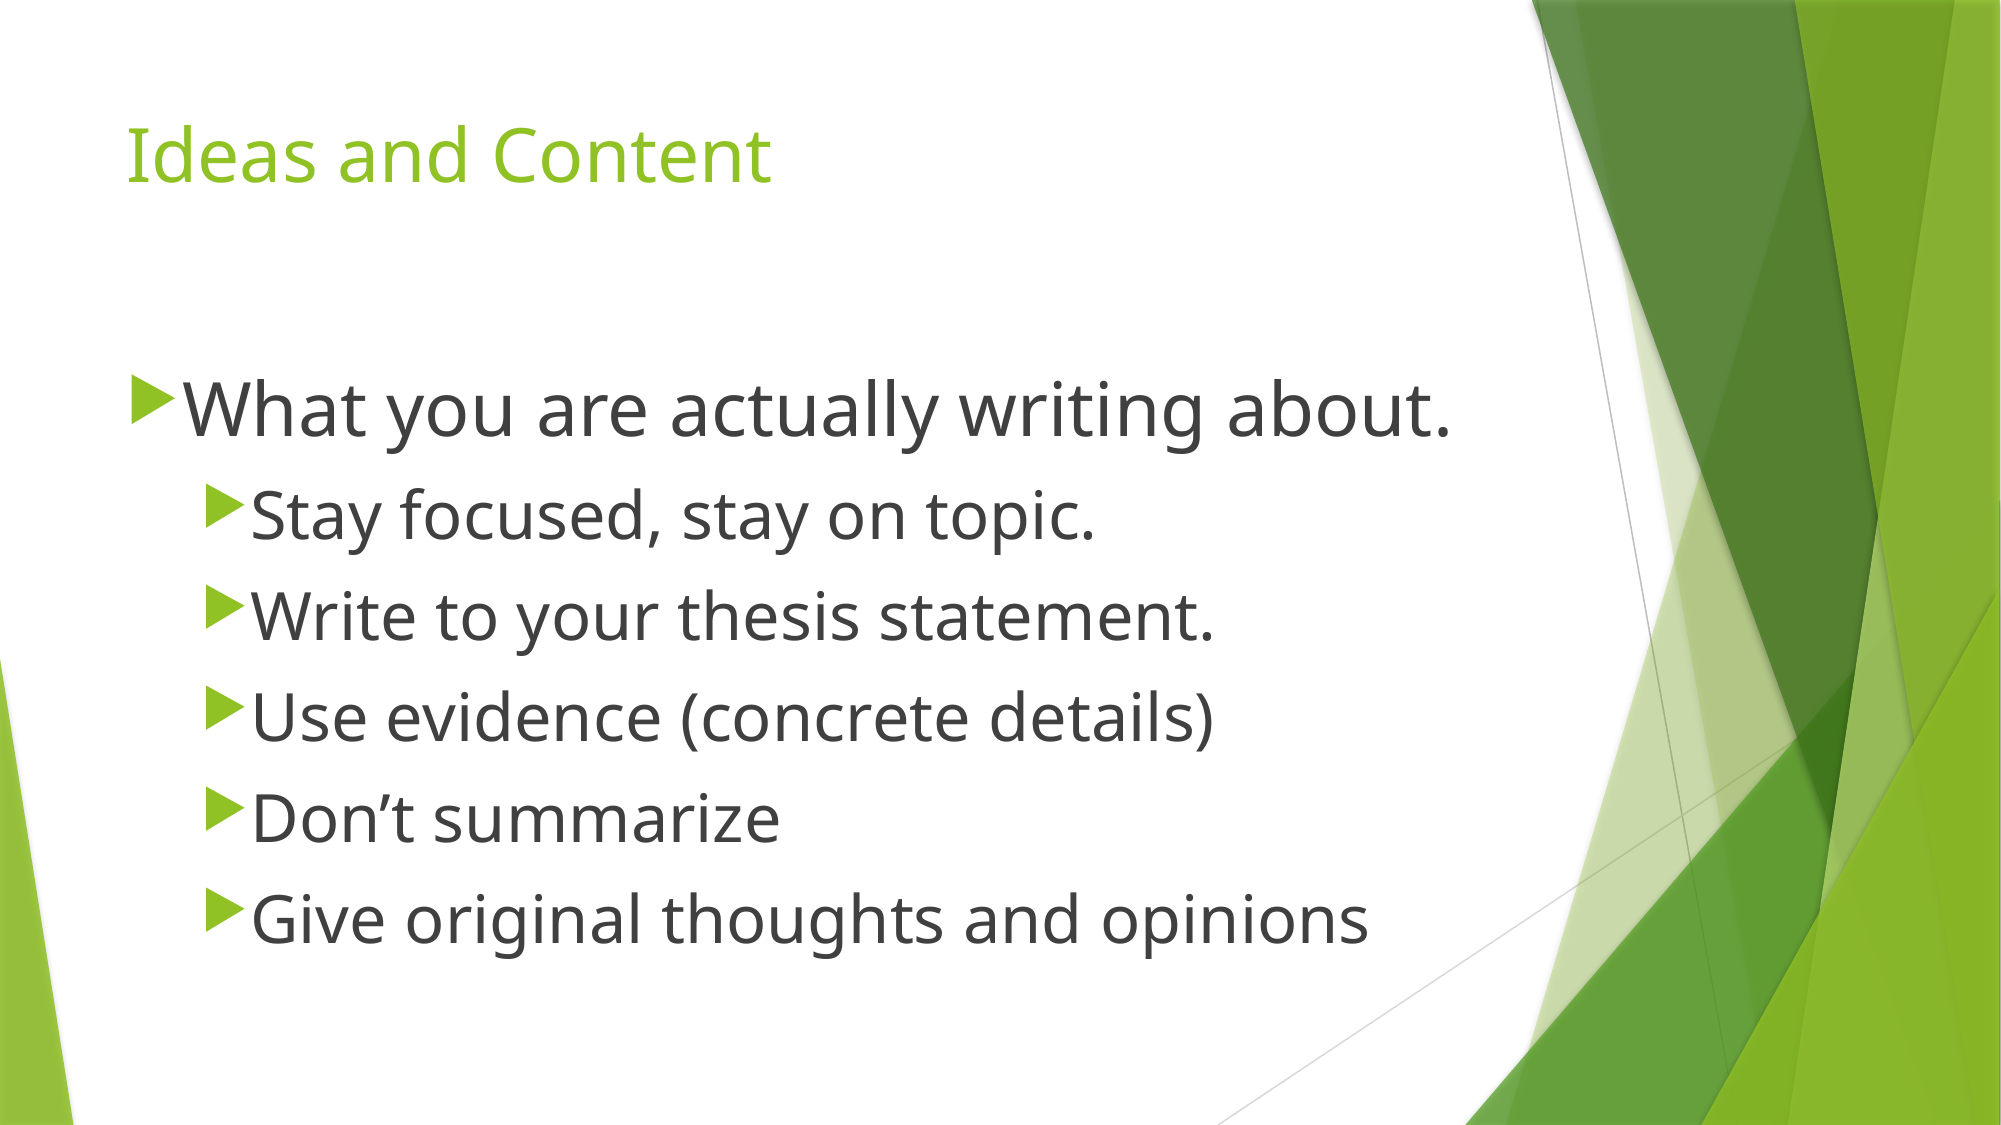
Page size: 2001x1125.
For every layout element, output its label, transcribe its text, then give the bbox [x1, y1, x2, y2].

list What you are actually writing about. Stay focused, stay on topic. Write to your thesis statement. Use evidence (concrete details) Don’t summarize Give original thoughts and opinions [111, 354, 1522, 992]
title Ideas and Content [111, 99, 1522, 317]
